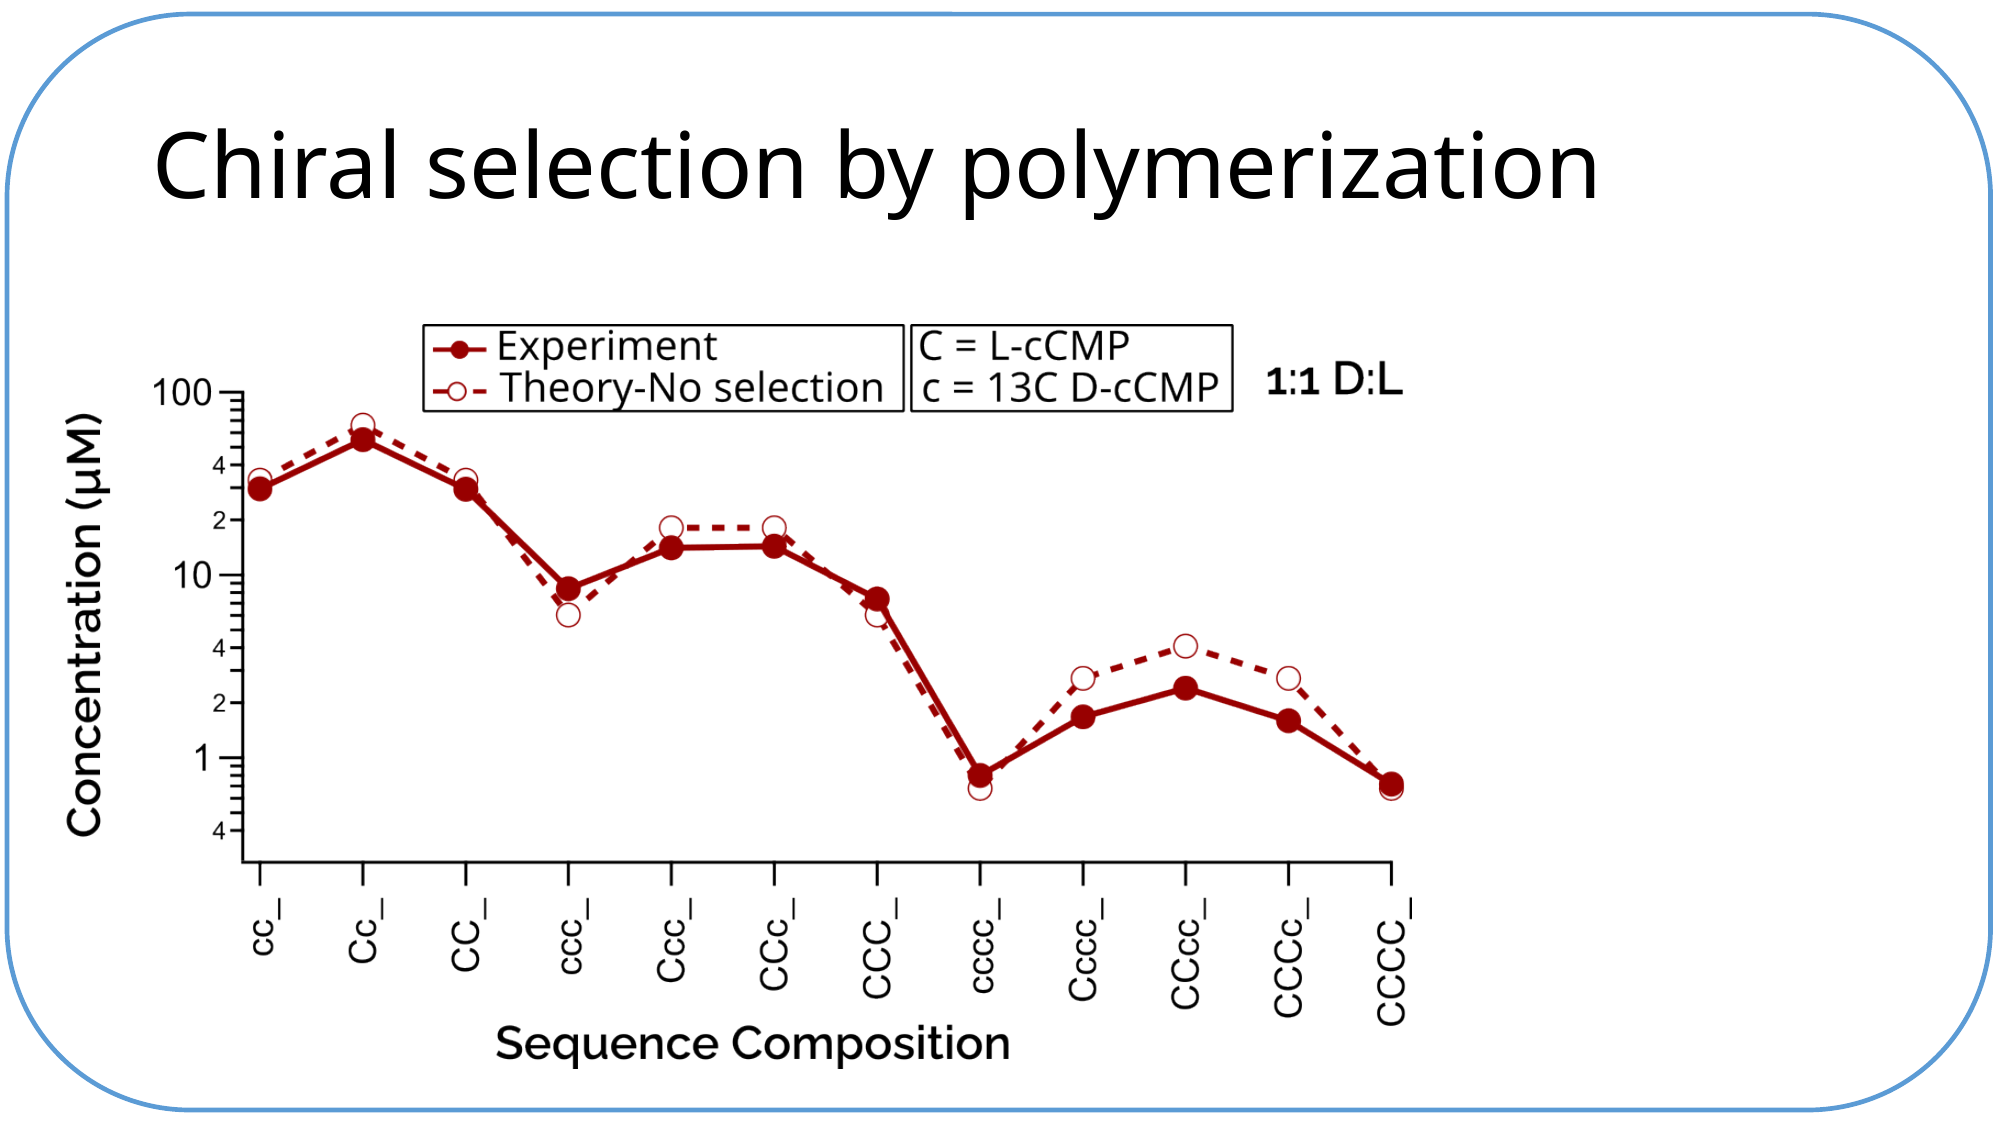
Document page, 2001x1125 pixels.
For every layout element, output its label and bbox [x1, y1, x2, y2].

text_box [5, 13, 1992, 1112]
picture [65, 324, 1412, 1069]
